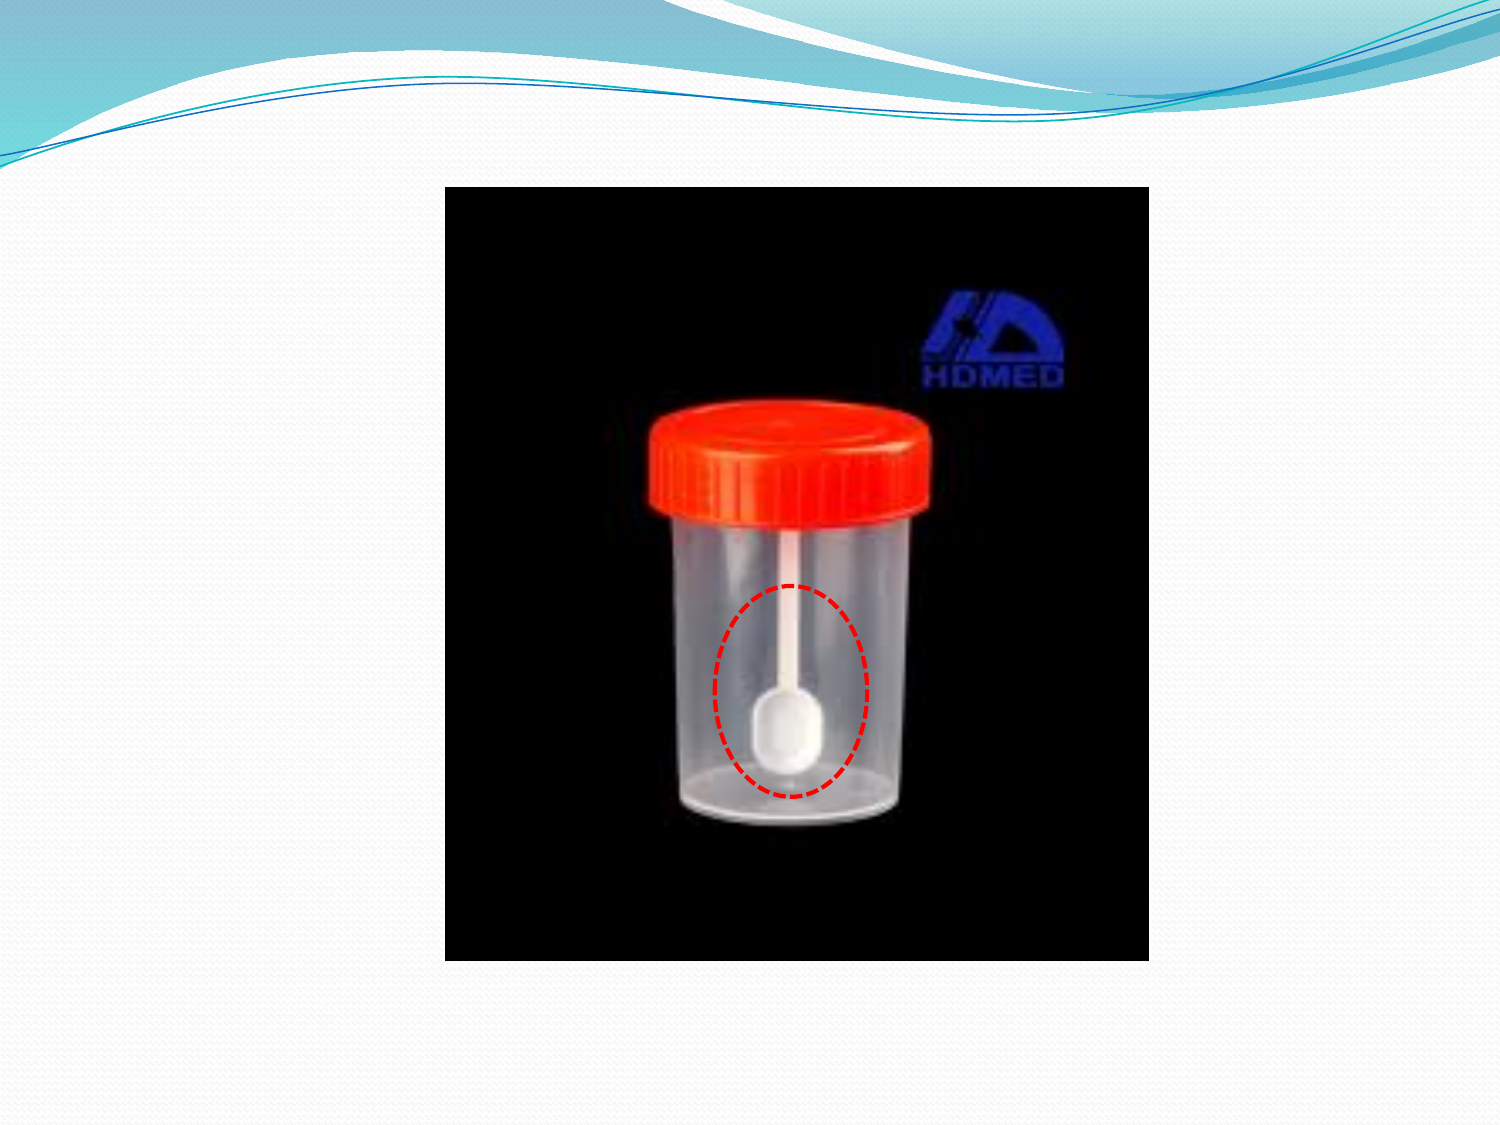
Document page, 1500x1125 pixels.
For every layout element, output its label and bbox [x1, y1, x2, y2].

list [445, 187, 1149, 962]
